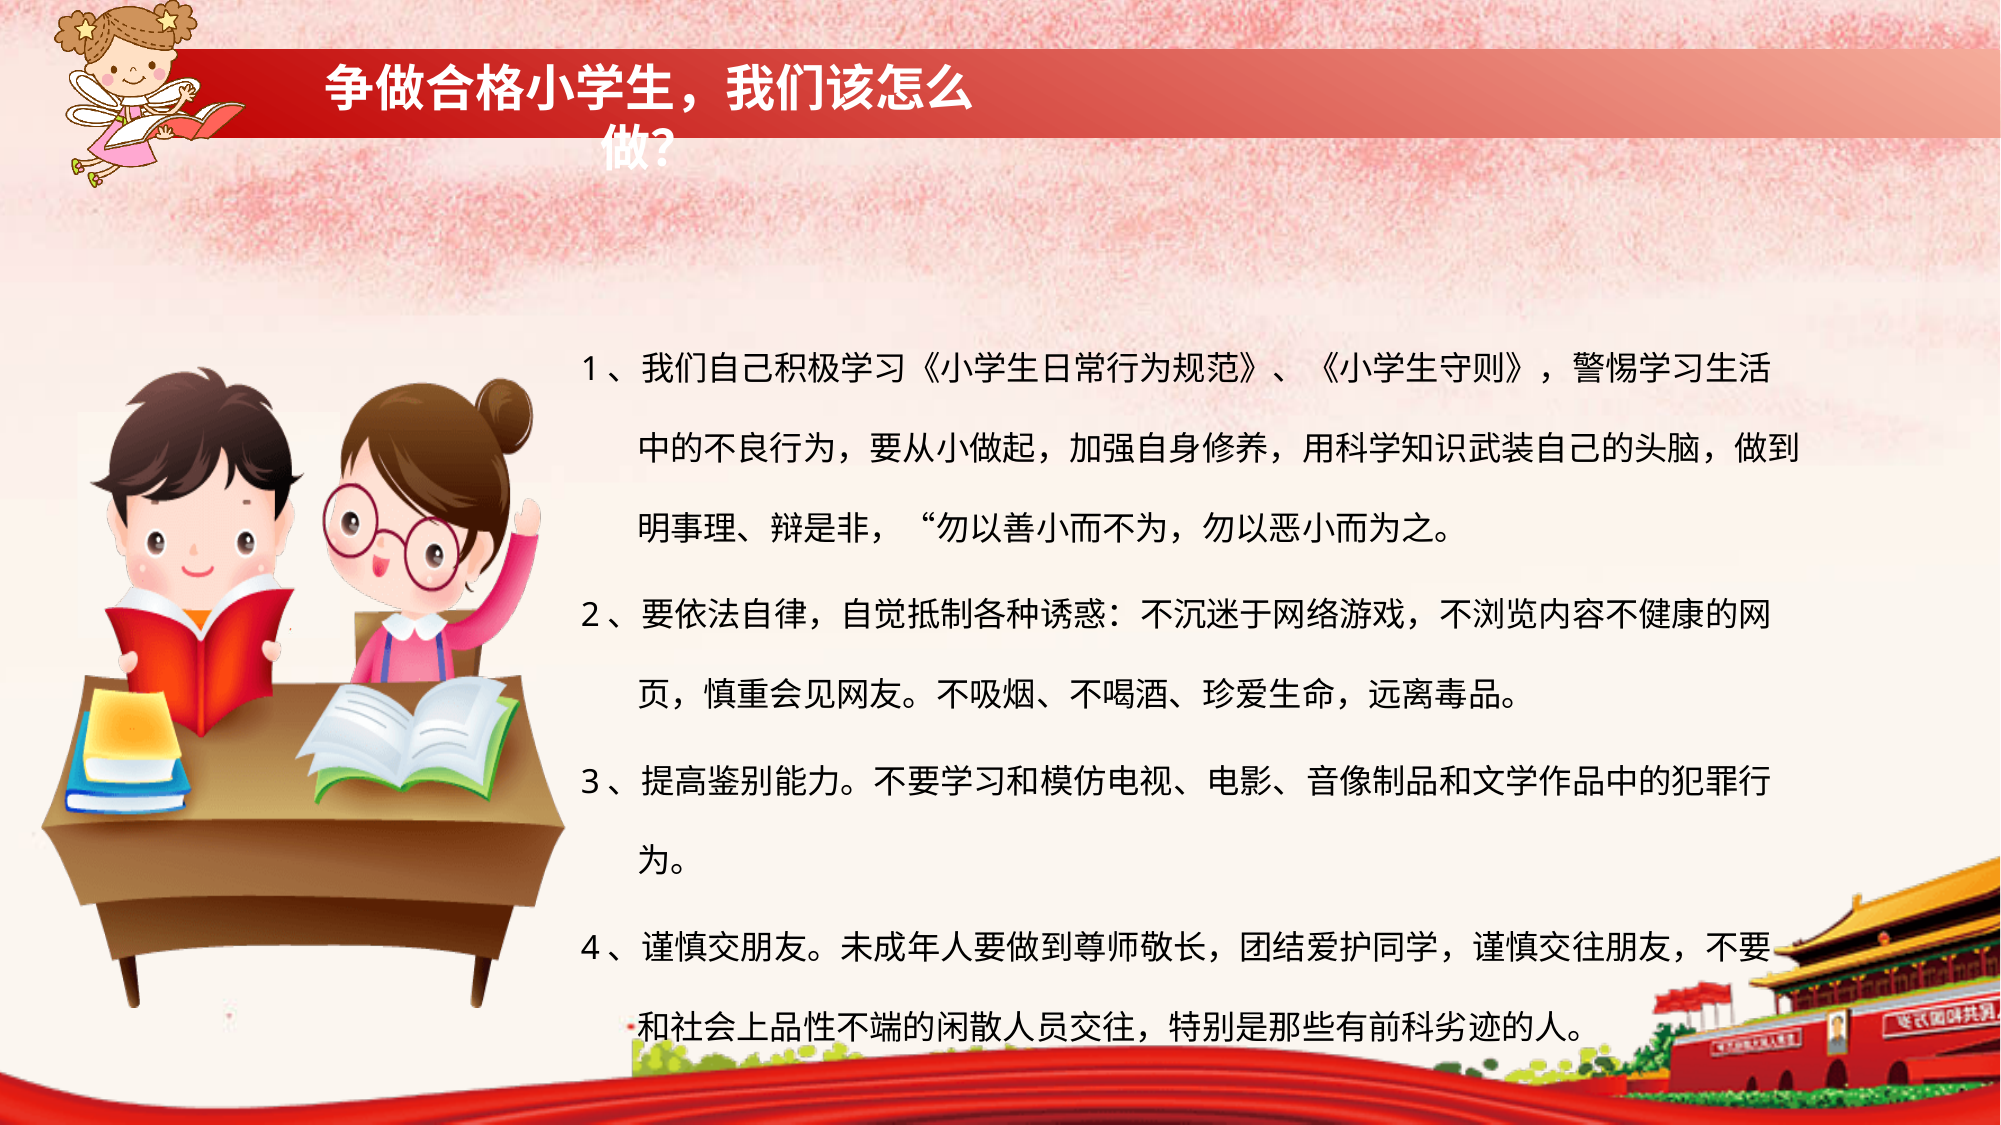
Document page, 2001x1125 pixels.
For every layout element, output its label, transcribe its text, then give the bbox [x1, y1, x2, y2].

text_box 争做合格小学生，我们该怎么做？ [274, 49, 1025, 244]
picture [0, 0, 2001, 1125]
text_box 1、我们自己积极学习《小学生日常行为规范》、《小学生守则》，警惕学习生活中的不良行为，要从小做起，加强自身修养，用科学知识武装自己的头脑，做到明事理、辩是非，“勿以善小而不为，勿以恶小而为之。 2、要依法自律，自觉抵制各种诱惑：不沉迷于网络游戏，不浏览内容不健康的网页，慎重会见网友。不吸烟、不喝酒、珍爱生命，远离毒品。 3、提高鉴别能力。不要学习和模仿电视、电影、音像制品和文学作品中的犯罪行为。 4、谨慎交朋友。未成年人要做到尊师敬长，团结爱护同学，谨慎交往朋友，不要和社会上品性不端的闲散人员交往，特别是那些有前科劣迹的人。 [566, 299, 1817, 1043]
